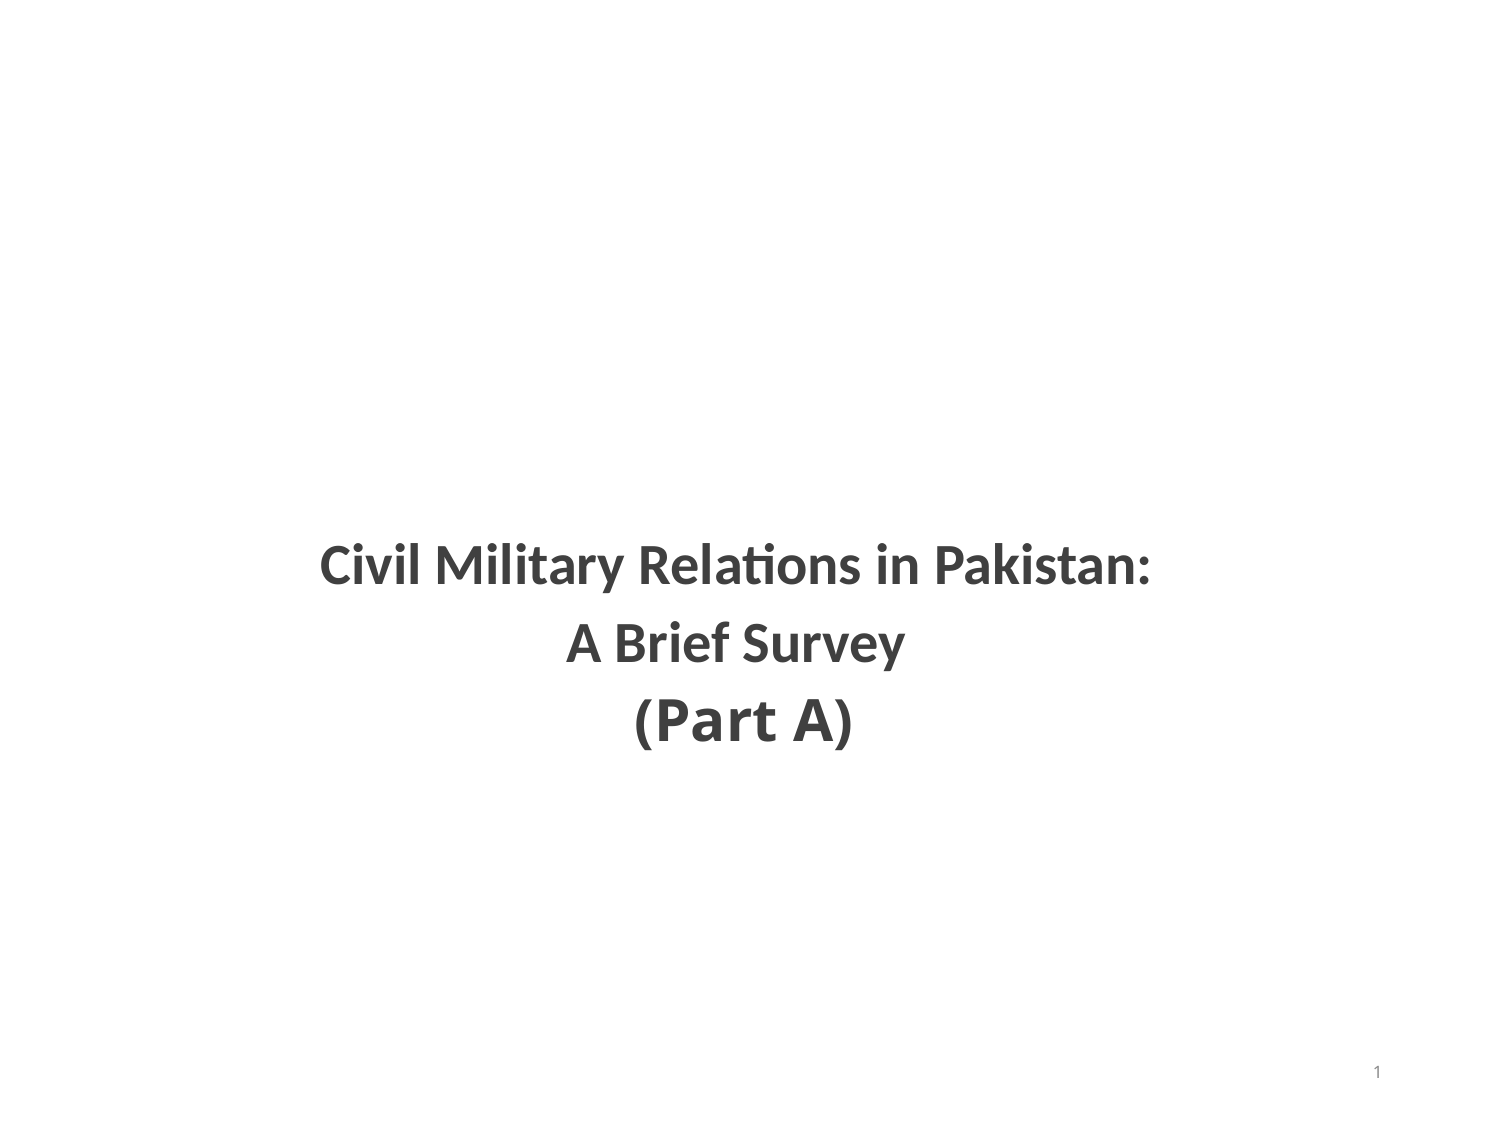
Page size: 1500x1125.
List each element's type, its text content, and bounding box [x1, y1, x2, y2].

slide_number 1 [1060, 1042, 1398, 1103]
subtitle Civil Military Relations in Pakistan: A Brief Survey (Part A) [137, 526, 1350, 778]
